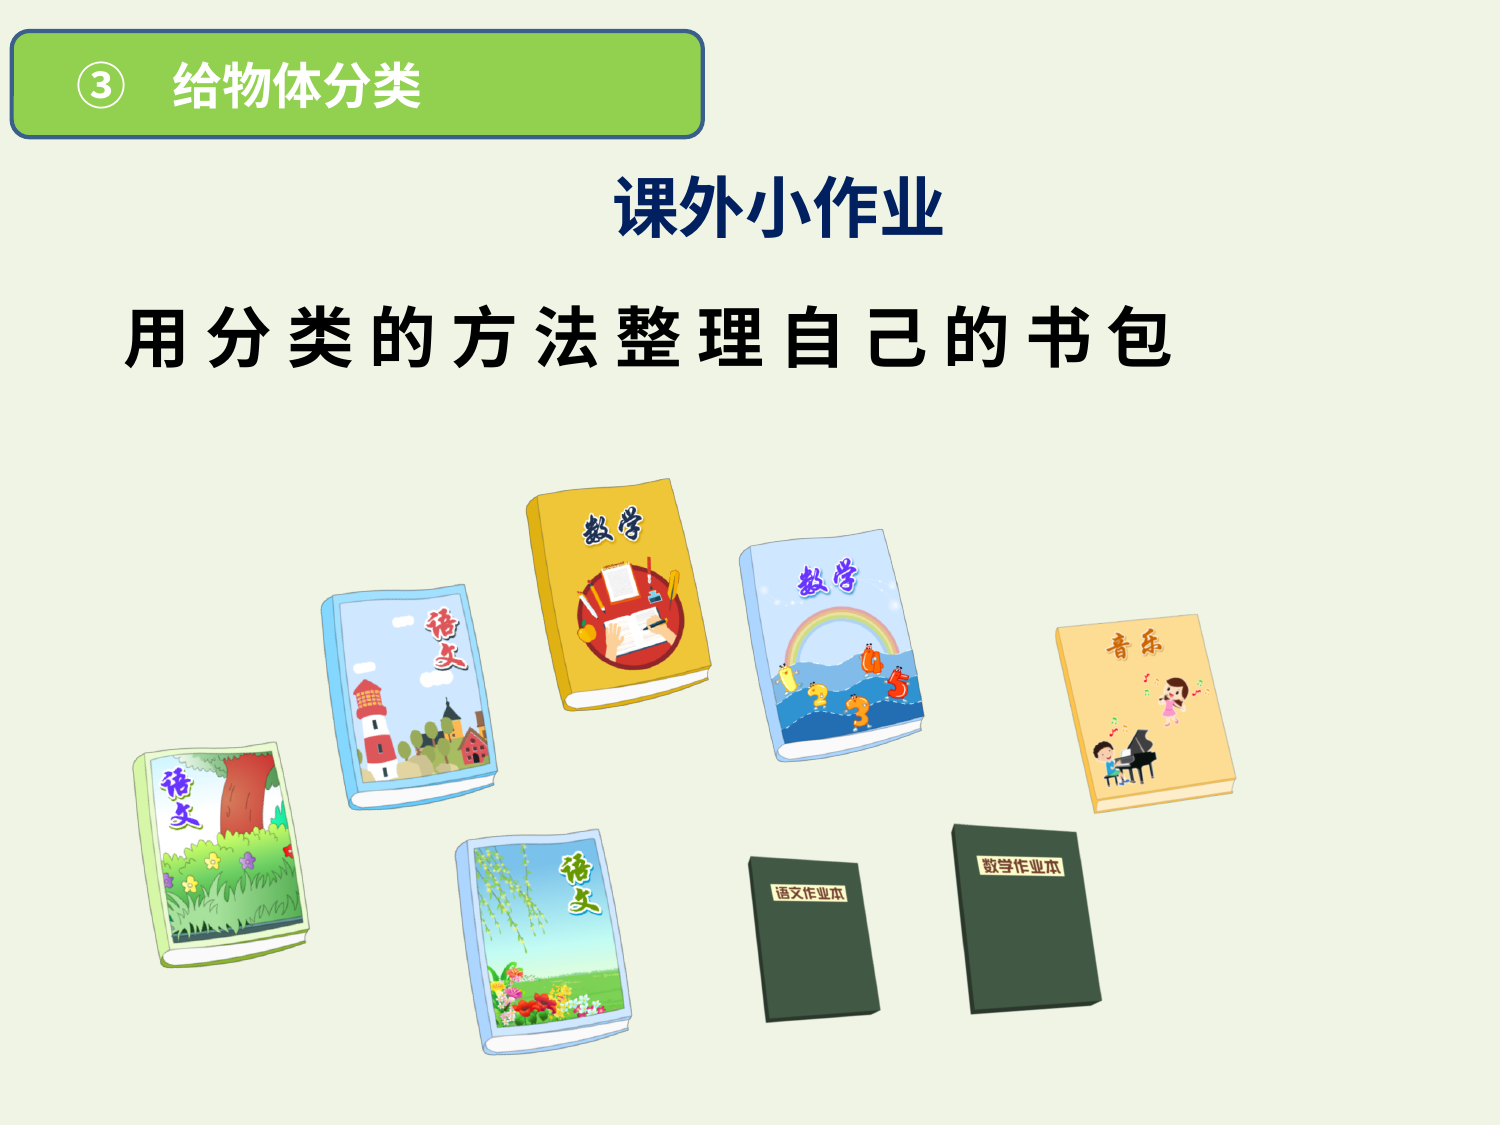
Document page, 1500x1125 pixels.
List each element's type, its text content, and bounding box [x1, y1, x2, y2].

text_box ③ 给物体分类 [9, 28, 705, 140]
text_box 用 分 类 的 方 法 整 理 自 己 的 书 包 [109, 287, 1450, 463]
text_box 课外小作业 [597, 158, 962, 253]
picture [13, 407, 1319, 1125]
